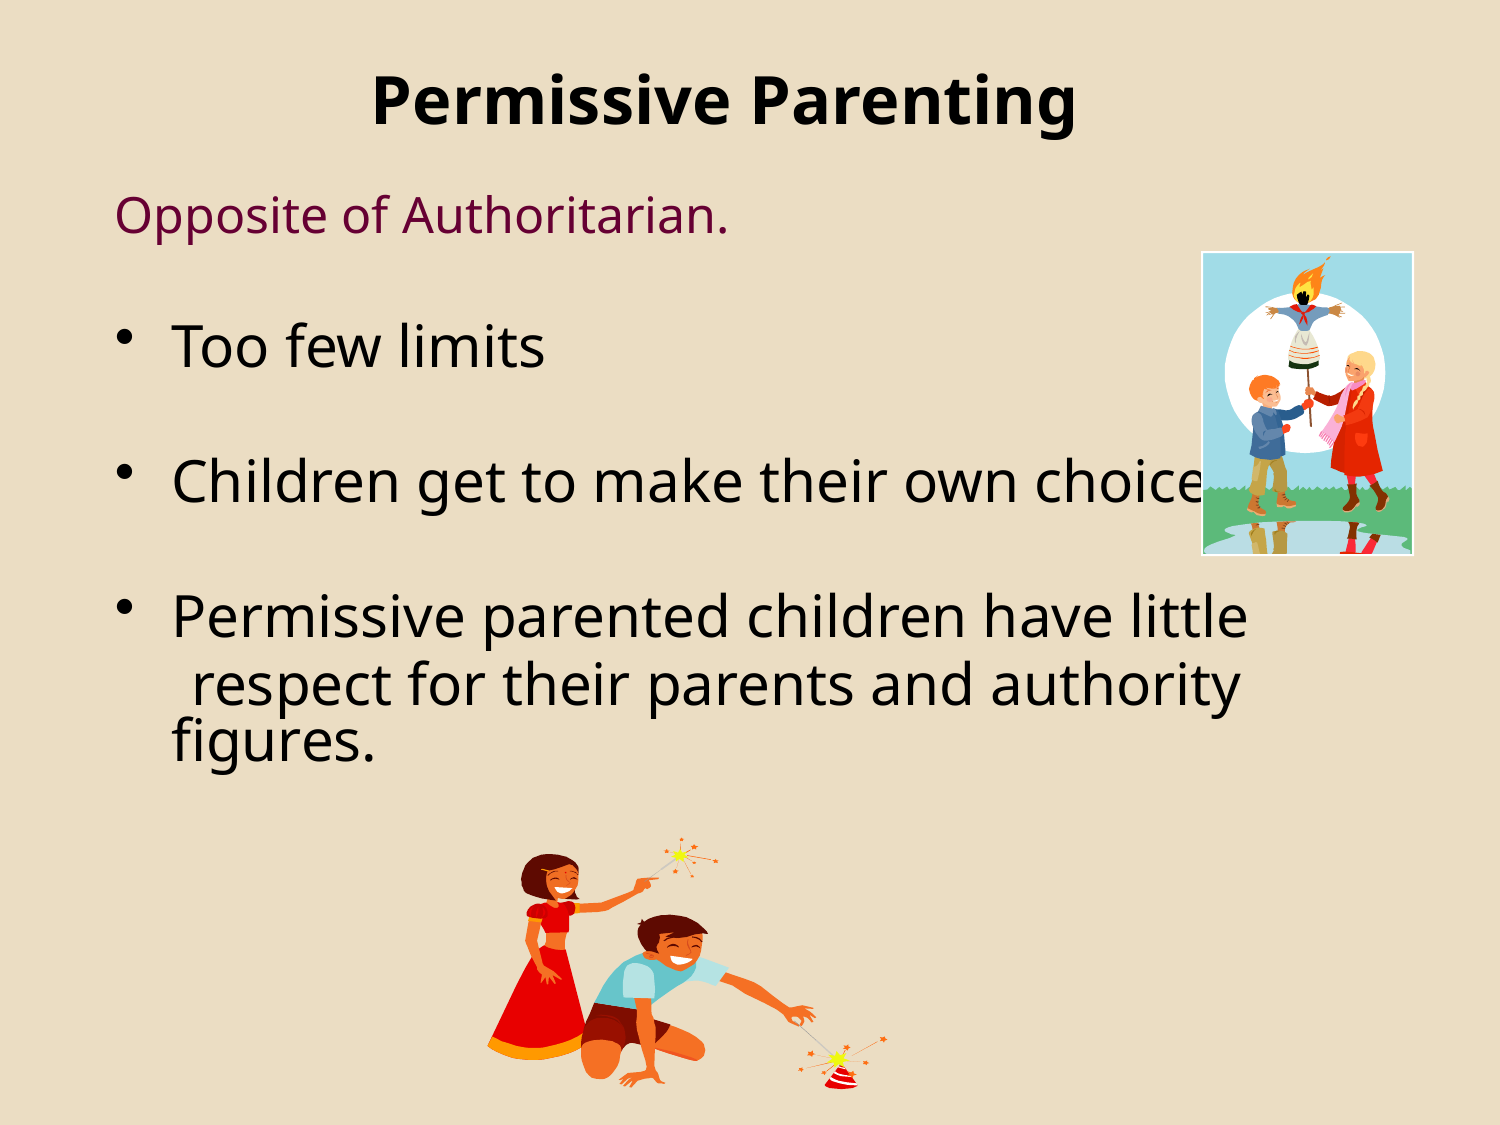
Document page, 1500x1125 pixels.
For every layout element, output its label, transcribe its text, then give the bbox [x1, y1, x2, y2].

picture [1199, 249, 1416, 558]
picture [487, 837, 888, 1090]
title Permissive Parenting [212, 74, 1238, 187]
list Opposite of Authoritarian. Too few limits Children get to make their own choices. Permissive parented children have little respect for their parents and authority figures. [99, 187, 1363, 1088]
